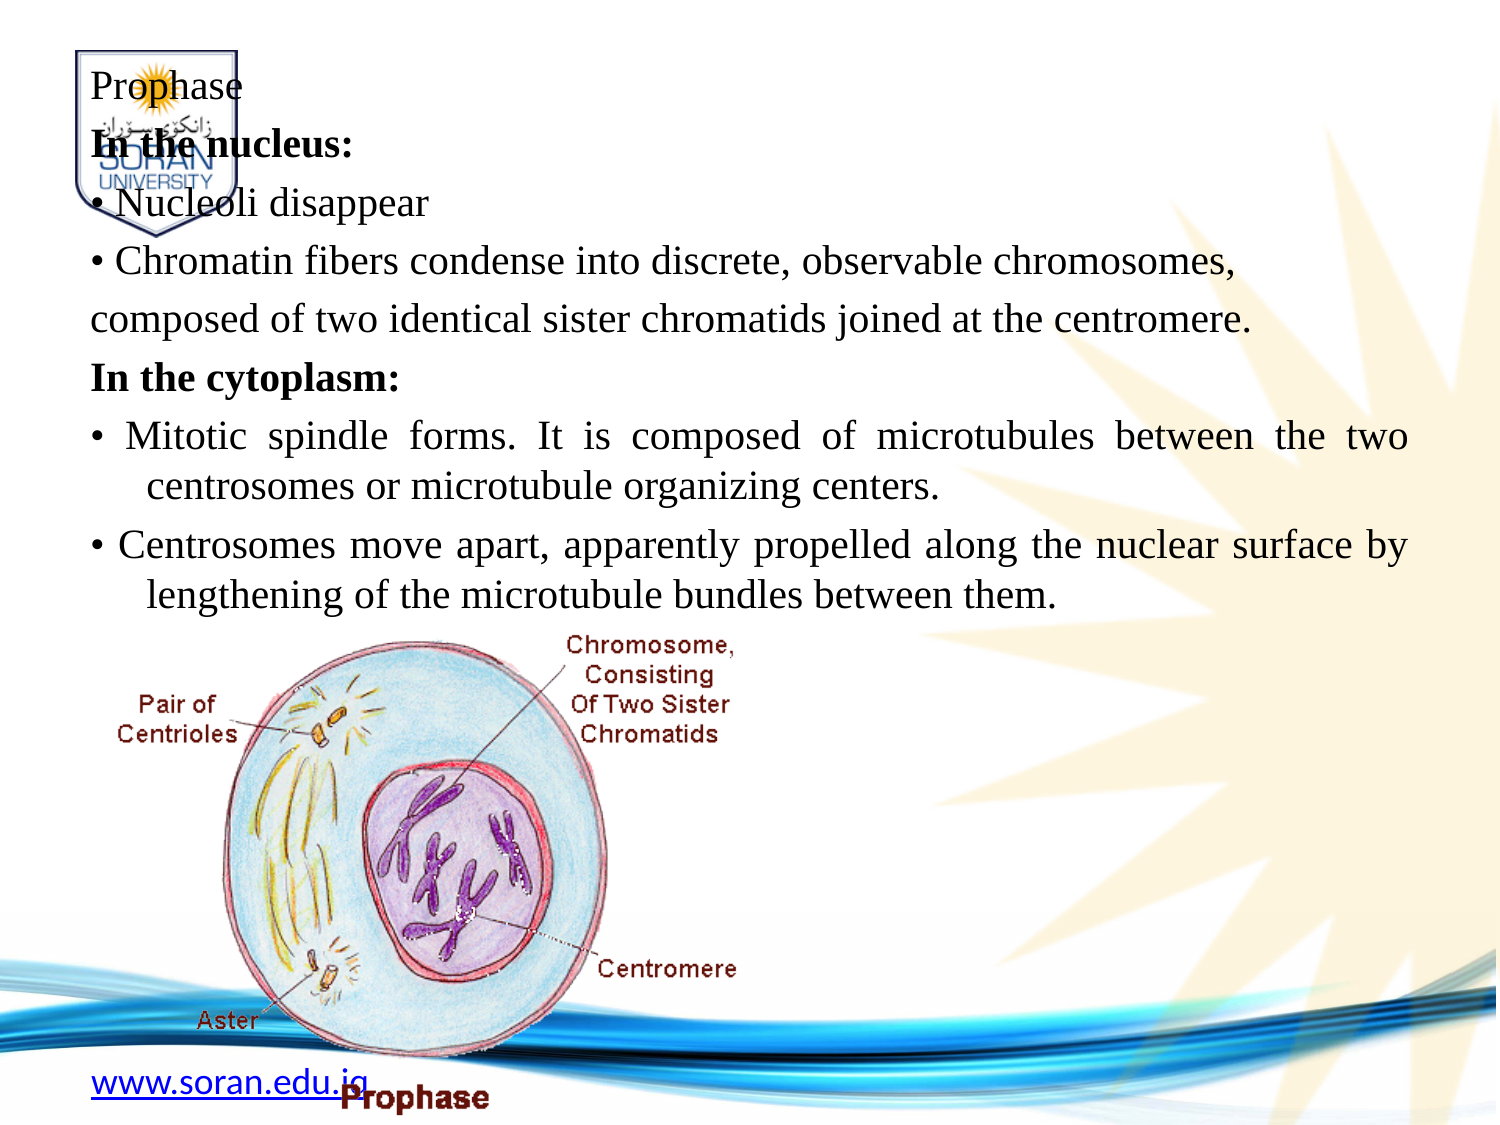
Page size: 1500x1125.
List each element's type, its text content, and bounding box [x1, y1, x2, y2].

picture [0, 99, 1500, 1125]
list Prophase In the nucleus: • Nucleoli disappear • Chromatin fibers condense into discrete, observable chromosomes, composed of two identical sister chromatids joined at the centromere. In the cytoplasm: • Mitotic spindle forms. It is composed of microtubules between the two centrosomes or microtubule organizing centers. • Centrosomes move apart, apparently propelled along the nuclear surface by lengthening of the microtubule bundles between them. [75, 50, 1425, 1005]
